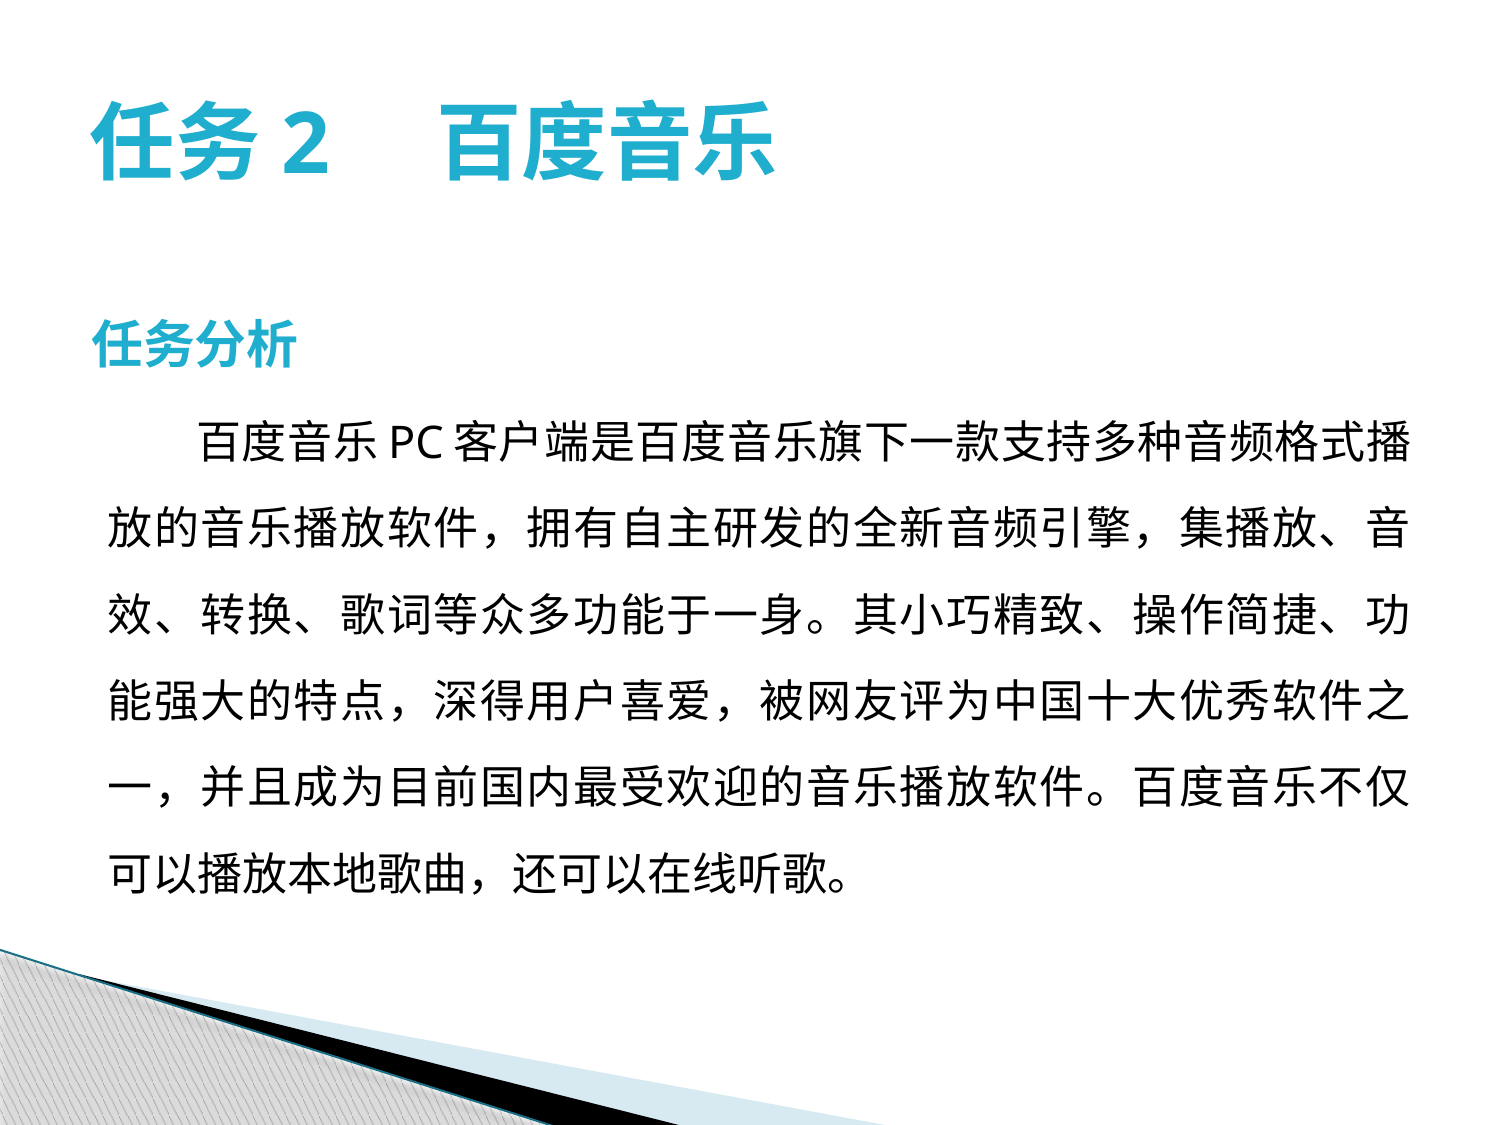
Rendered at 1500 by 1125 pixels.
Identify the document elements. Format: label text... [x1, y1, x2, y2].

list 任务分析 百度音乐PC客户端是百度音乐旗下一款支持多种音频格式播放的音乐播放软件，拥有自主研发的全新音频引擎，集播放、音效、转换、歌词等众多功能于一身。其小巧精致、操作简捷、功能强大的特点，深得用户喜爱，被网友评为中国十大优秀软件之一，并且成为目前国内最受欢迎的音乐播放软件。百度音乐不仅可以播放本地歌曲，还可以在线听歌。 [76, 267, 1427, 910]
title 任务2 百度音乐 [75, 45, 1425, 233]
